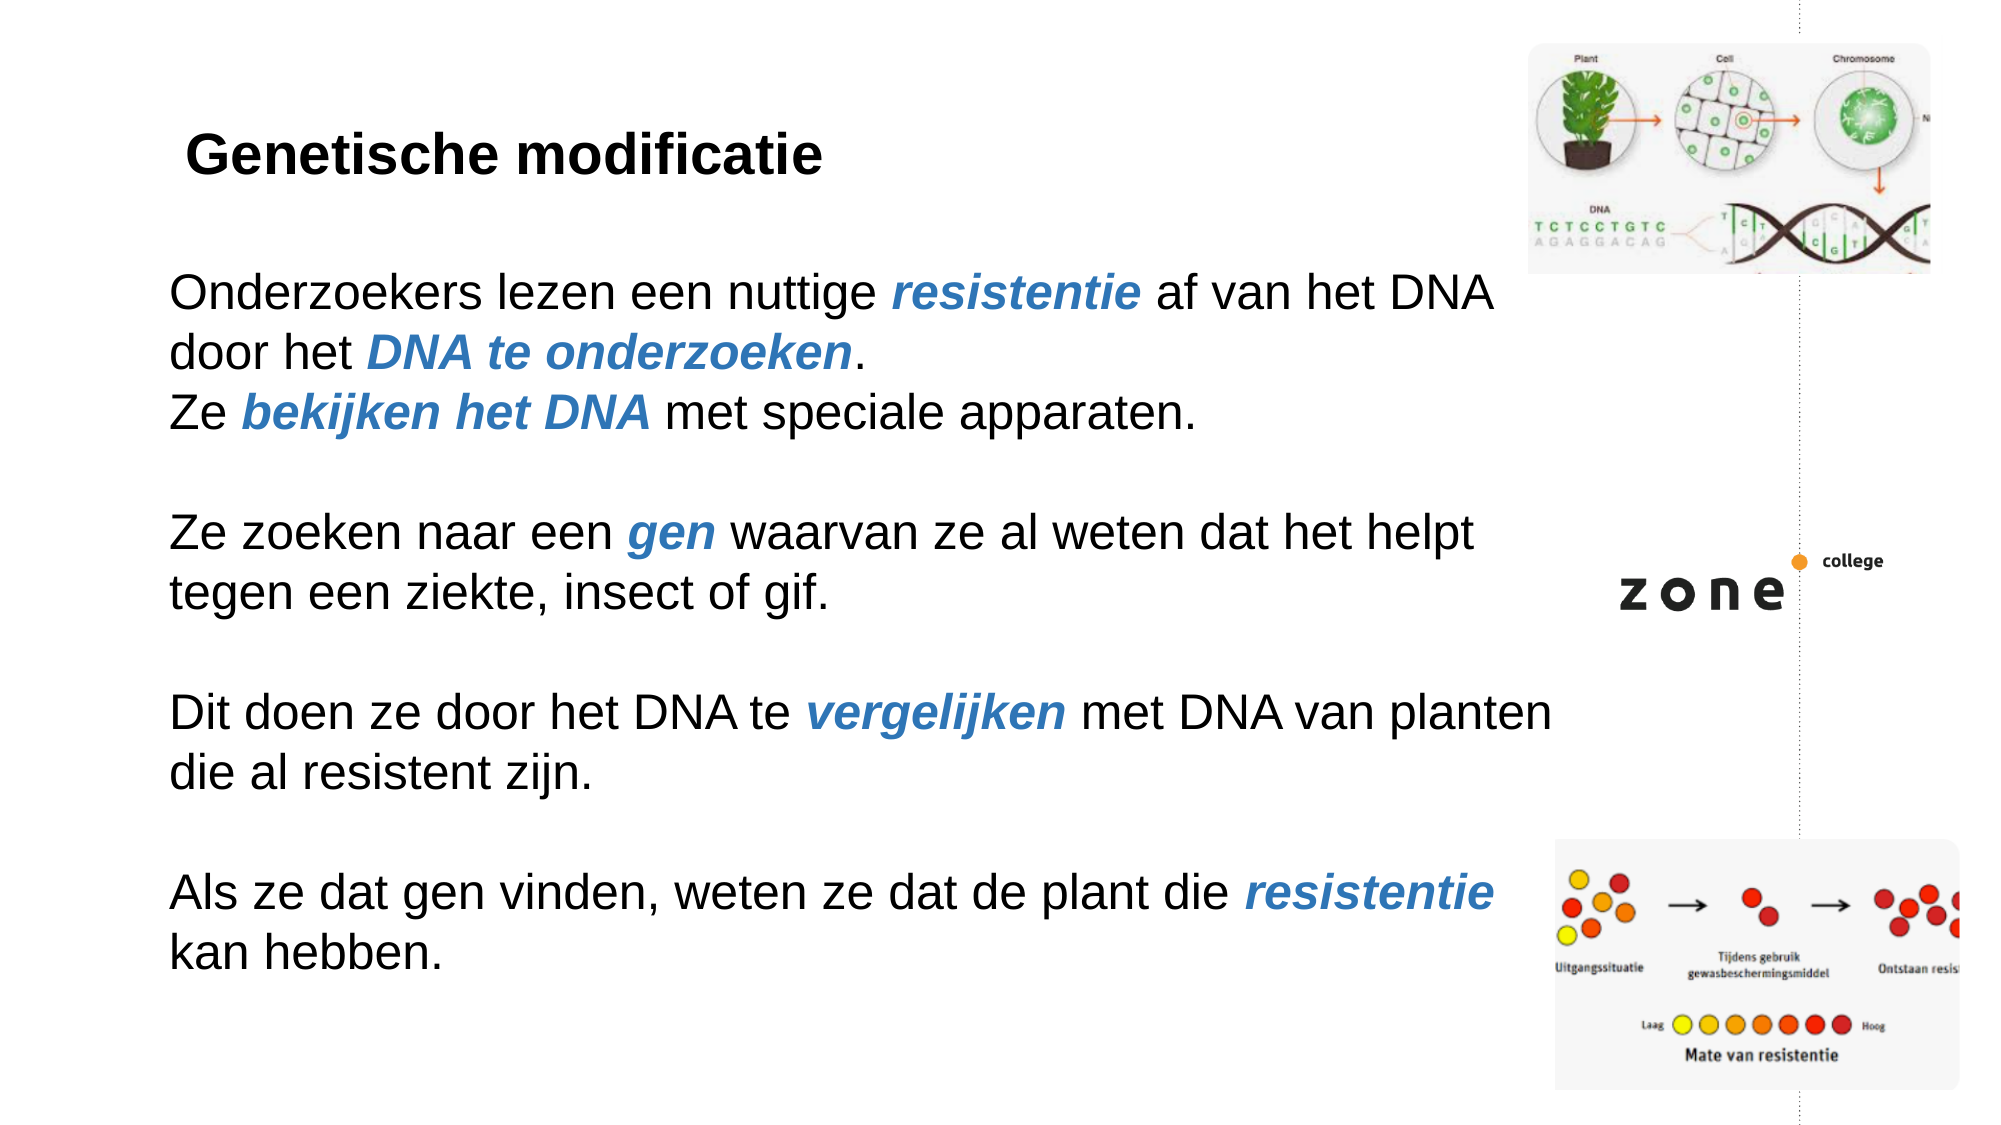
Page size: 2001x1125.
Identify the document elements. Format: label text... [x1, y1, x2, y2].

picture [1526, 0, 2001, 1125]
text_box Onderzoekers lezen een nuttige resistentie af van het DNA door het DNA te onderzoeken. Ze bekijken het DNA met speciale apparaten. Ze zoeken naar een gen waarvan ze al weten dat het helpt tegen een ziekte, insect of gif. Dit doen ze door het DNA te vergelijken met DNA van planten die al resistent zijn. Als ze dat gen vinden, weten ze dat de plant die resistentie kan hebben. [154, 251, 1582, 987]
text_box Genetische modificatie [170, 109, 1113, 195]
